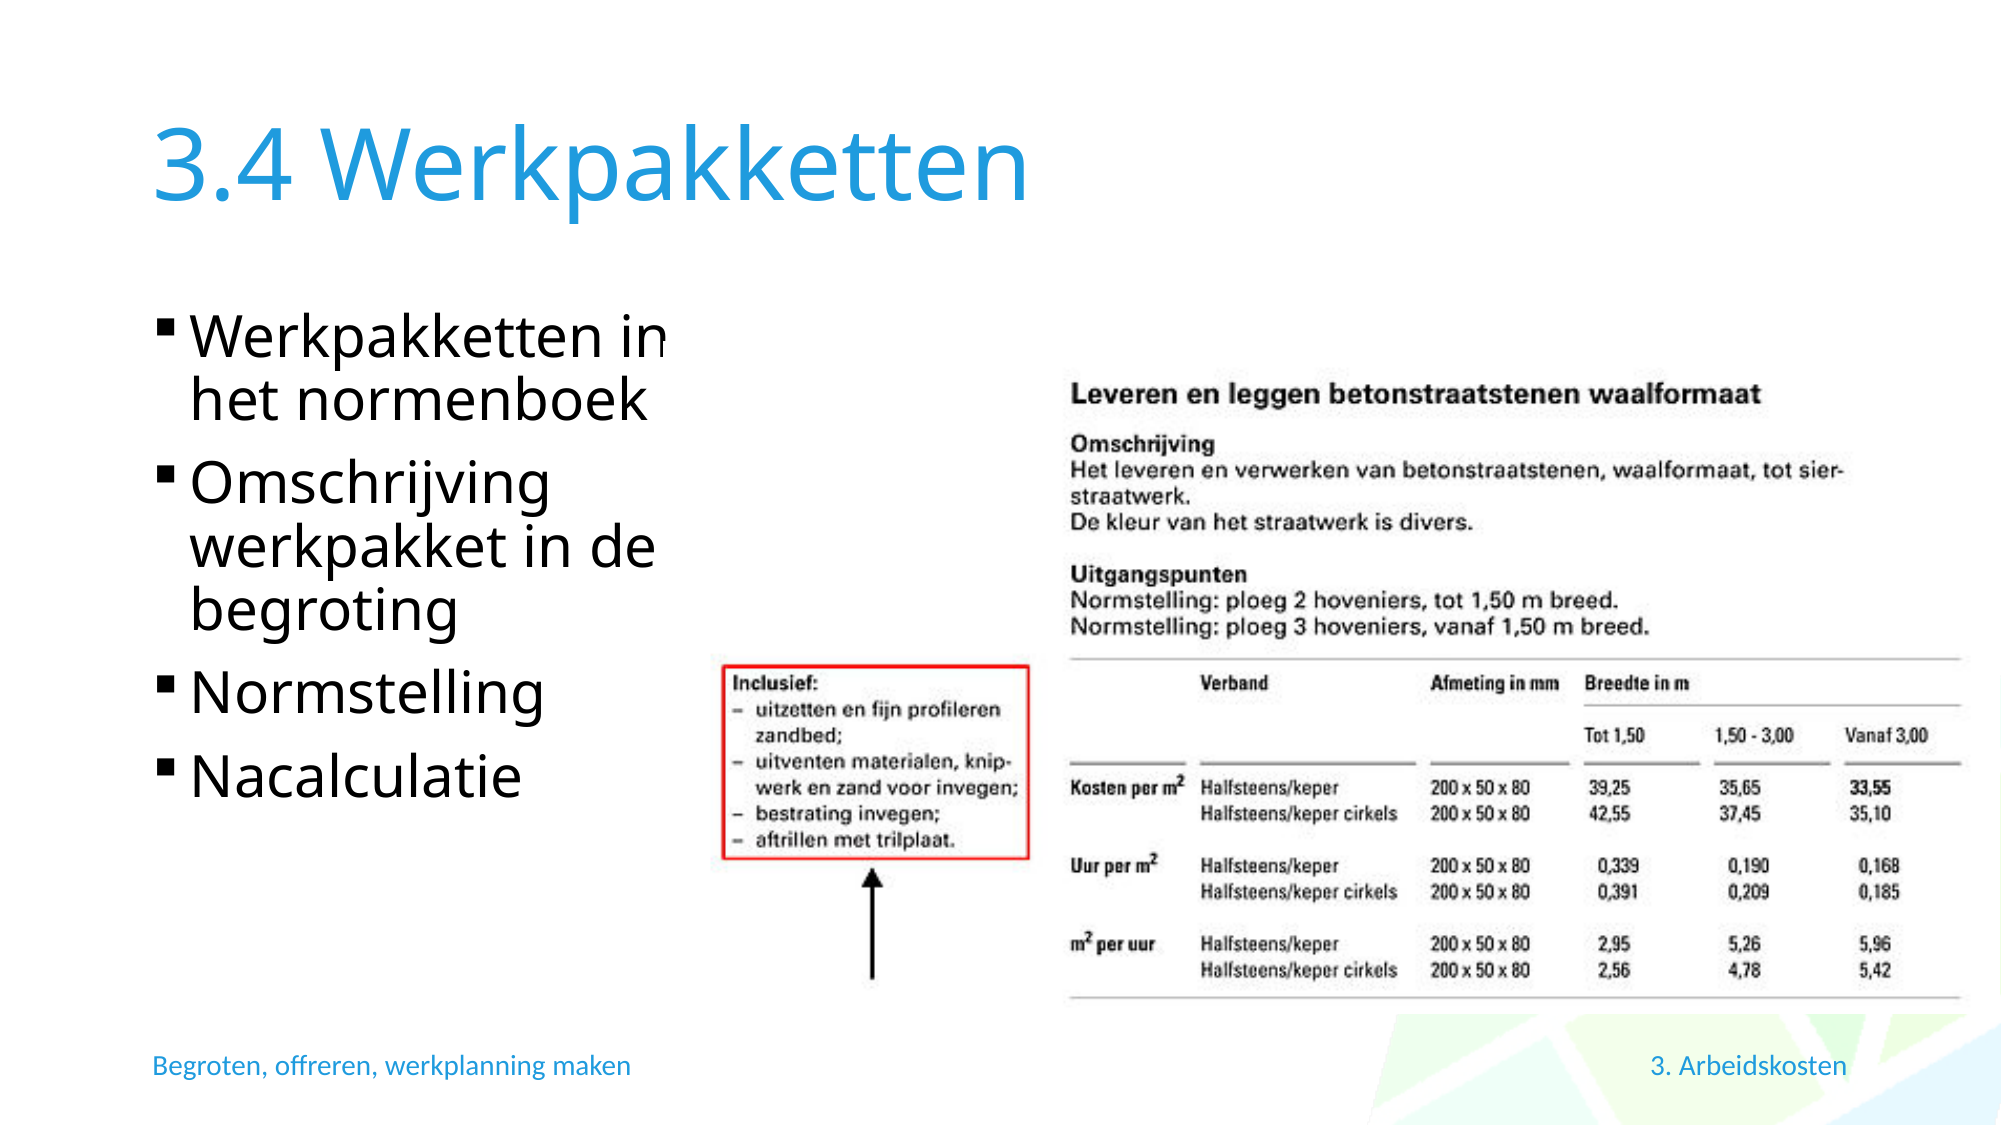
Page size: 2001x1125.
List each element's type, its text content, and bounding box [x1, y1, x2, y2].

title 3.4 Werkpakketten [137, 59, 1863, 278]
picture [663, 341, 2000, 1014]
list Begroten, offreren, werkplanning maken [137, 1042, 664, 1087]
list Werkpakketten in het normenboek Omschrijving werkpakket in de begroting Normstelling Nacalculatie [137, 299, 743, 1014]
list 3. Arbeidskosten [1412, 1042, 1863, 1103]
